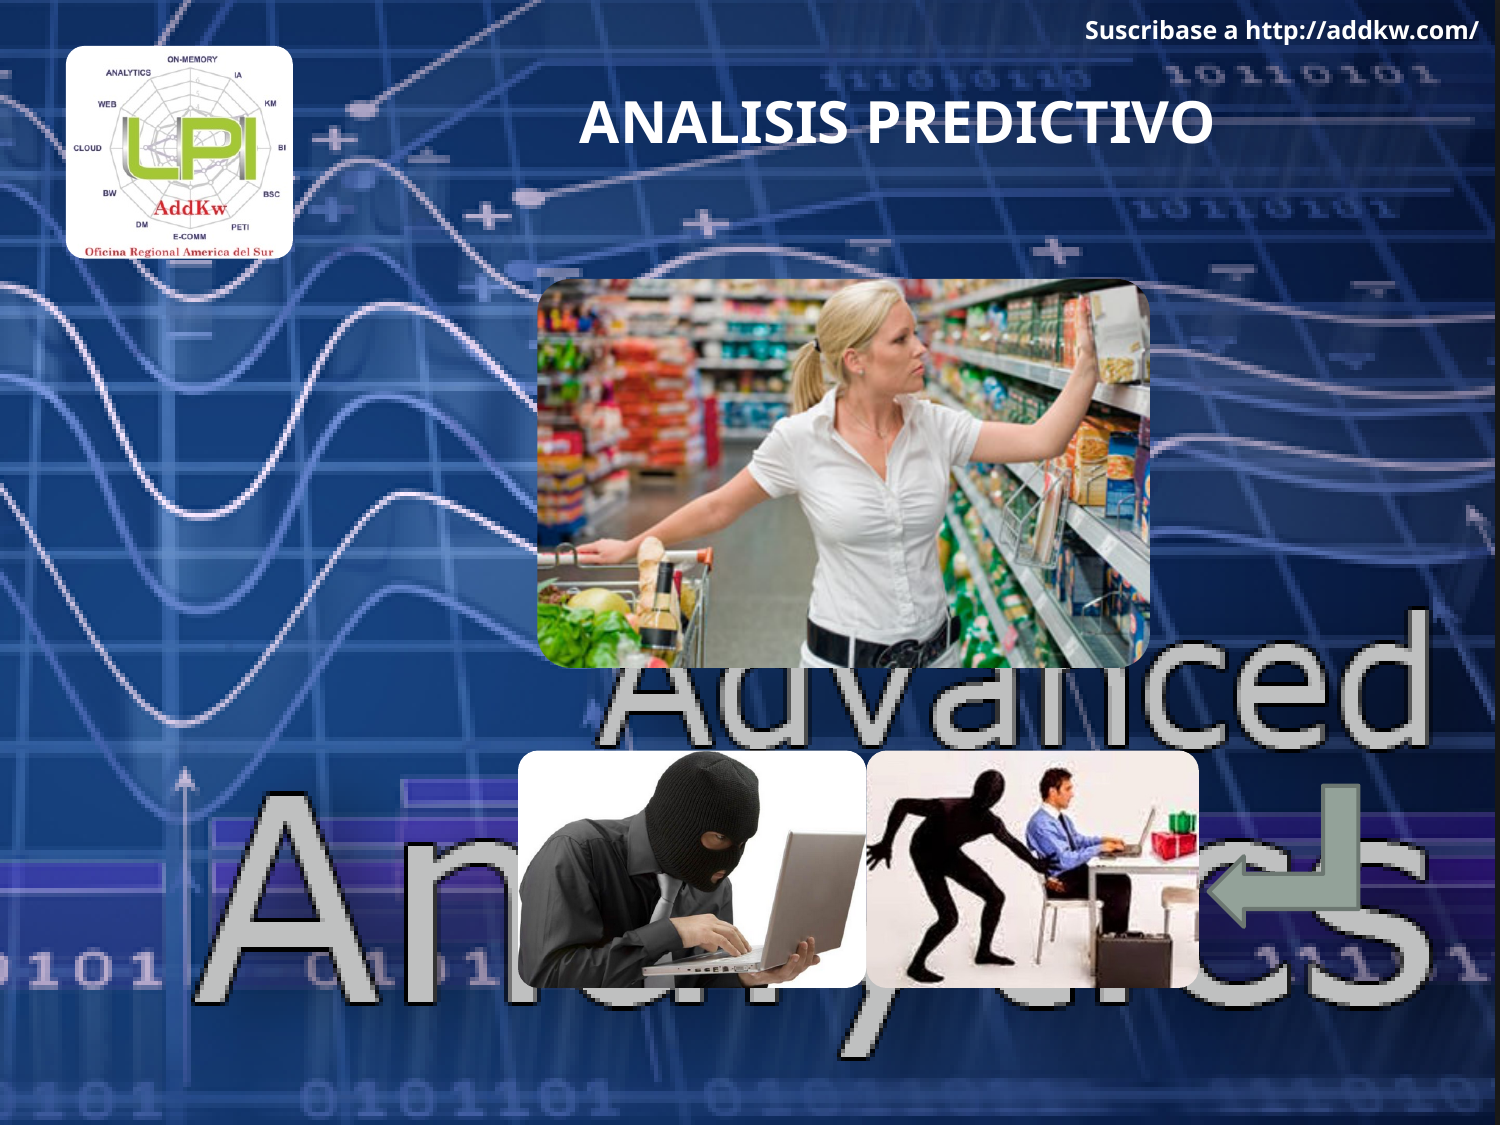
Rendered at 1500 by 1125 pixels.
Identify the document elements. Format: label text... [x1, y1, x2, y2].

text_box Suscribase a http://addkw.com/ [1070, 7, 1495, 52]
text_box [1206, 783, 1361, 929]
picture [0, 0, 1500, 1125]
text_box ANALISIS PREDICTIVO [324, 78, 1471, 163]
